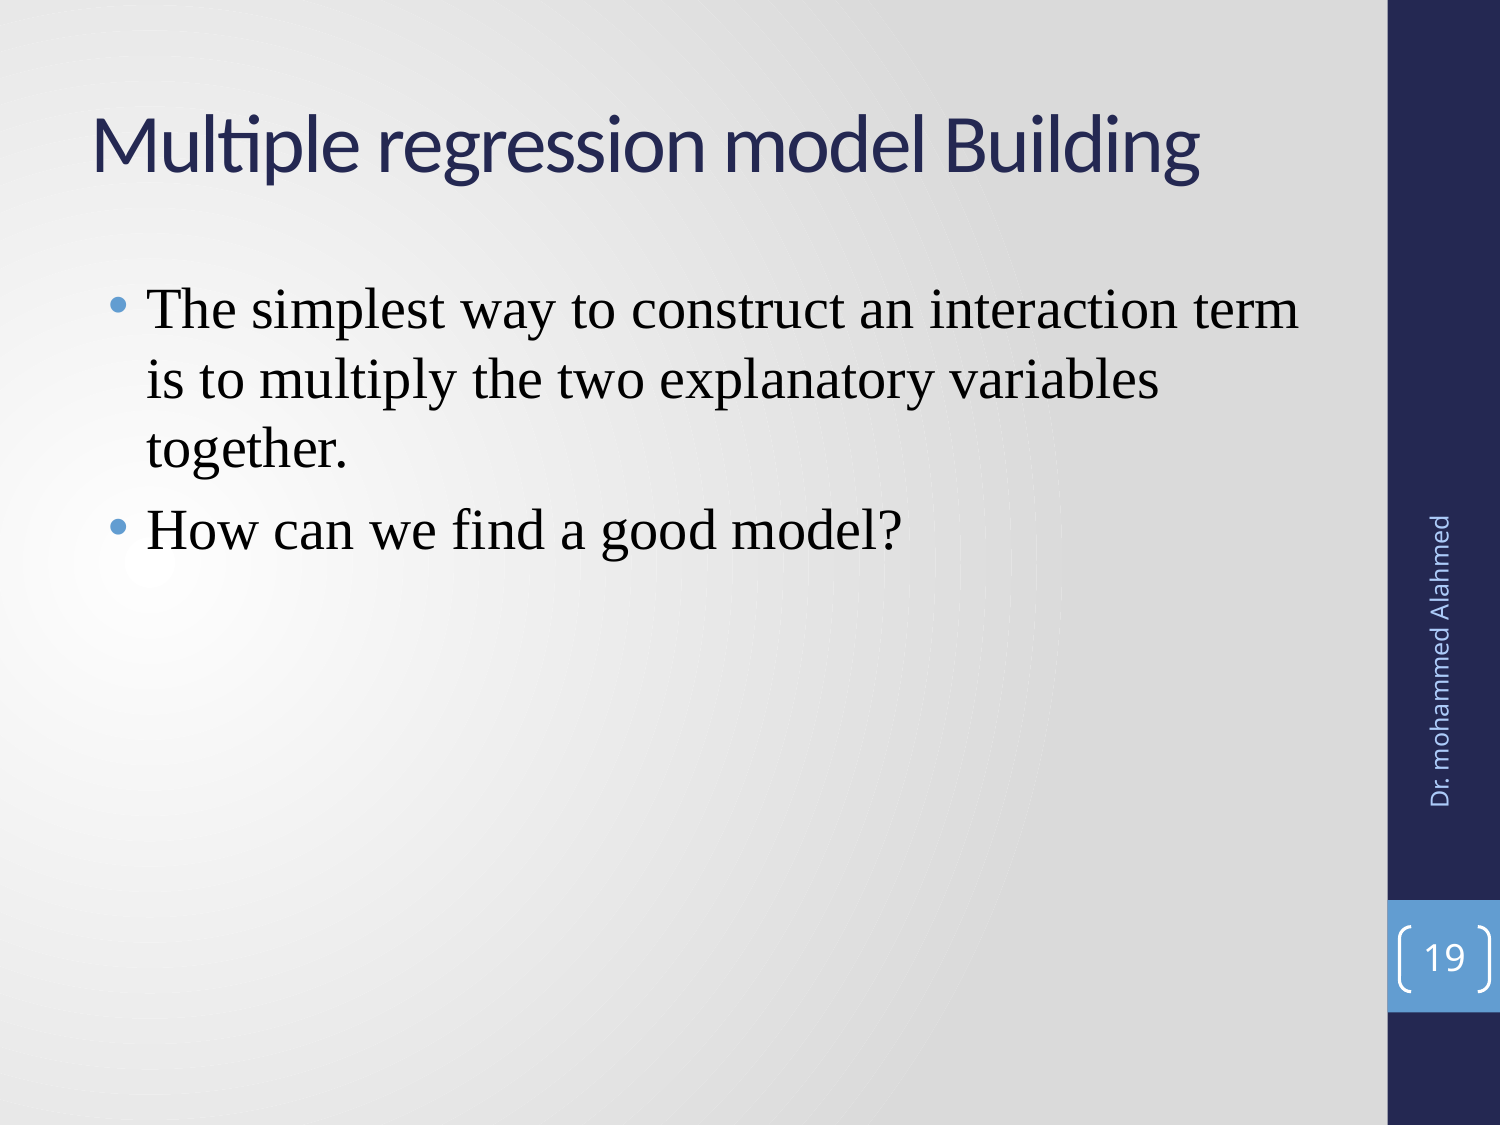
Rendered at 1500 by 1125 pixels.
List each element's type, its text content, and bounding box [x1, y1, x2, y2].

list The simplest way to construct an interaction term is to multiply the two explanatory variables together. How can we find a good model? [75, 262, 1325, 1050]
slide_number 19 [1397, 925, 1492, 994]
footer Dr. mohammed Alahmed [1408, 500, 1469, 889]
title Multiple regression model Building [75, 45, 1325, 233]
